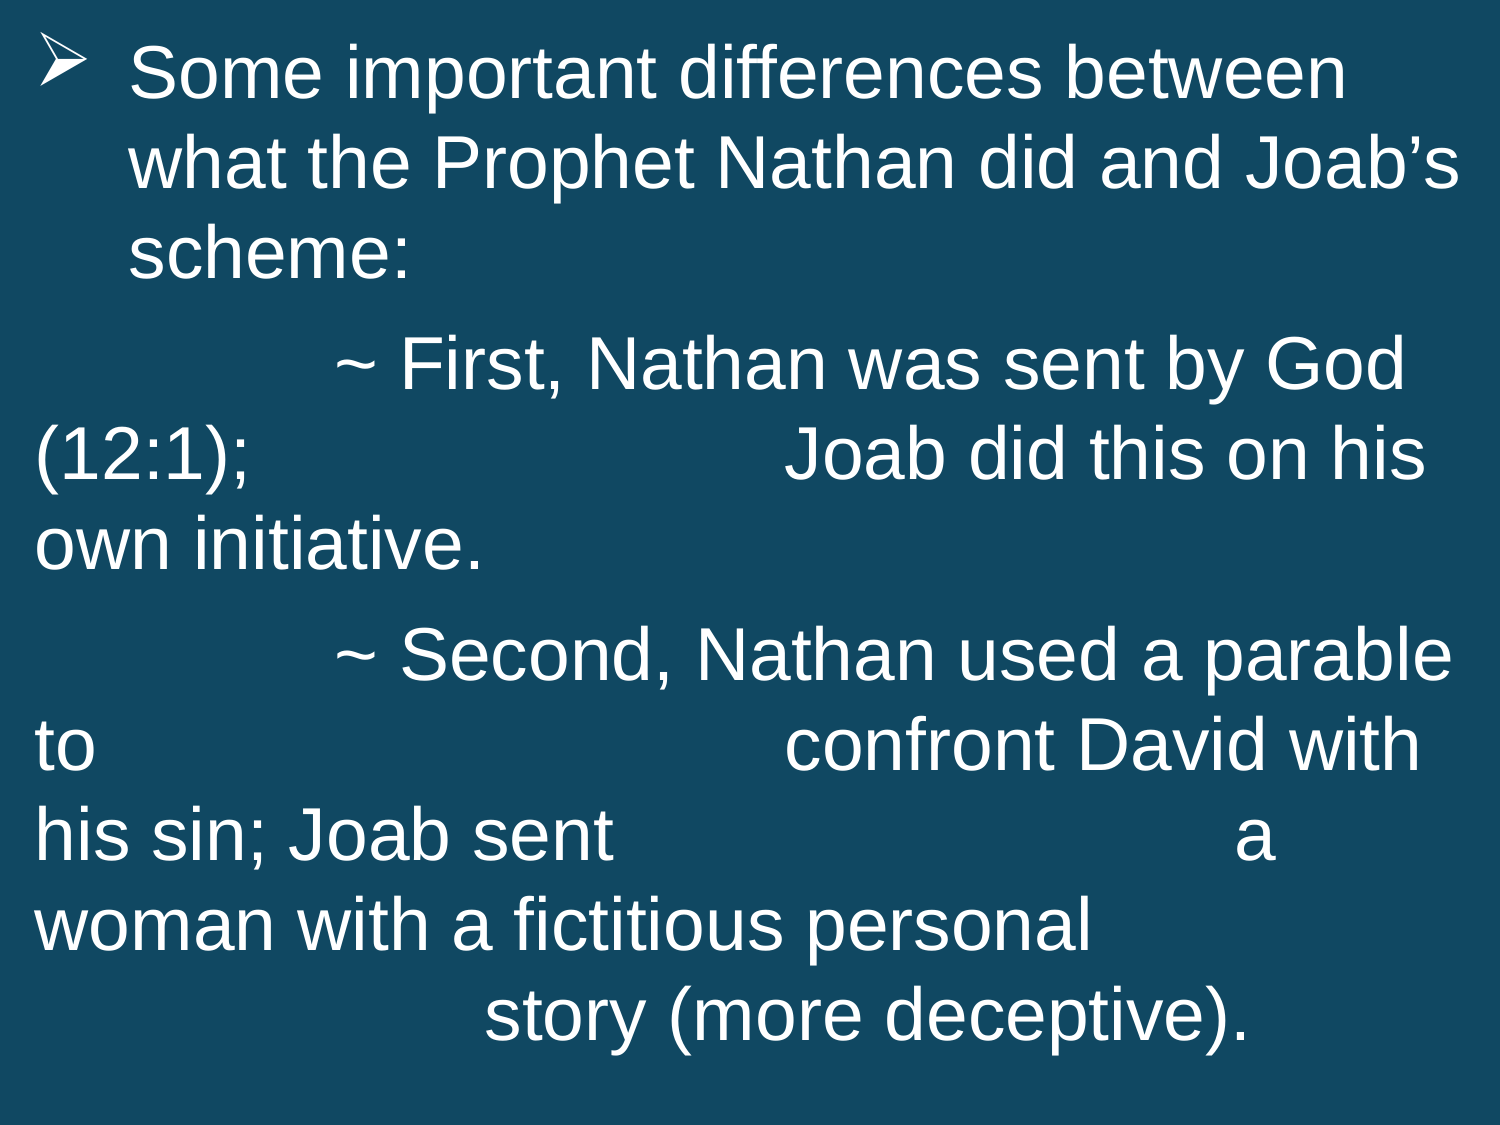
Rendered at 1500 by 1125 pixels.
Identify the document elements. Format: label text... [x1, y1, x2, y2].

subtitle Some important differences between what the Prophet Nathan did and Joab’s scheme: ~ First, Nathan was sent by God (12:1); Joab did this on his own initiative. ~ Second, Nathan used a parable to confront David with his sin; Joab sent a woman with a fictitious personal story (more deceptive). [19, 16, 1481, 1106]
